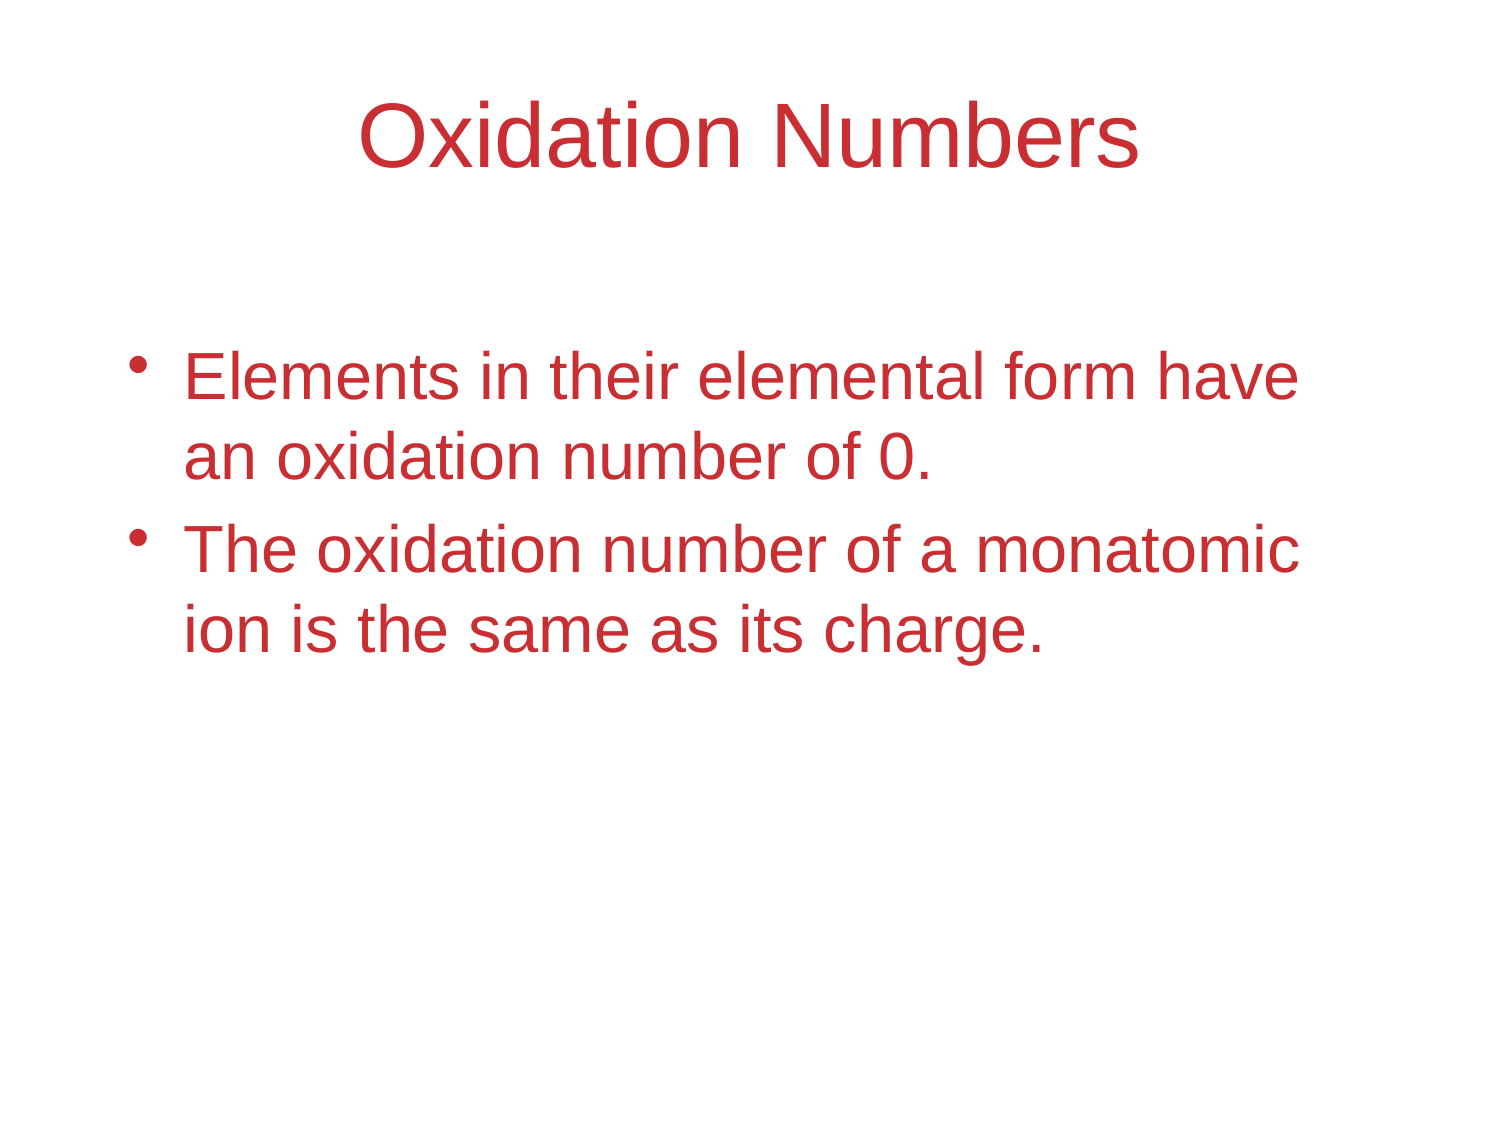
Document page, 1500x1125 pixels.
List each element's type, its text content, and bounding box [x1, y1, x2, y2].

title Oxidation Numbers [112, 37, 1388, 226]
list Elements in their elemental form have an oxidation number of 0. The oxidation number of a monatomic ion is the same as its charge. [112, 324, 1388, 713]
